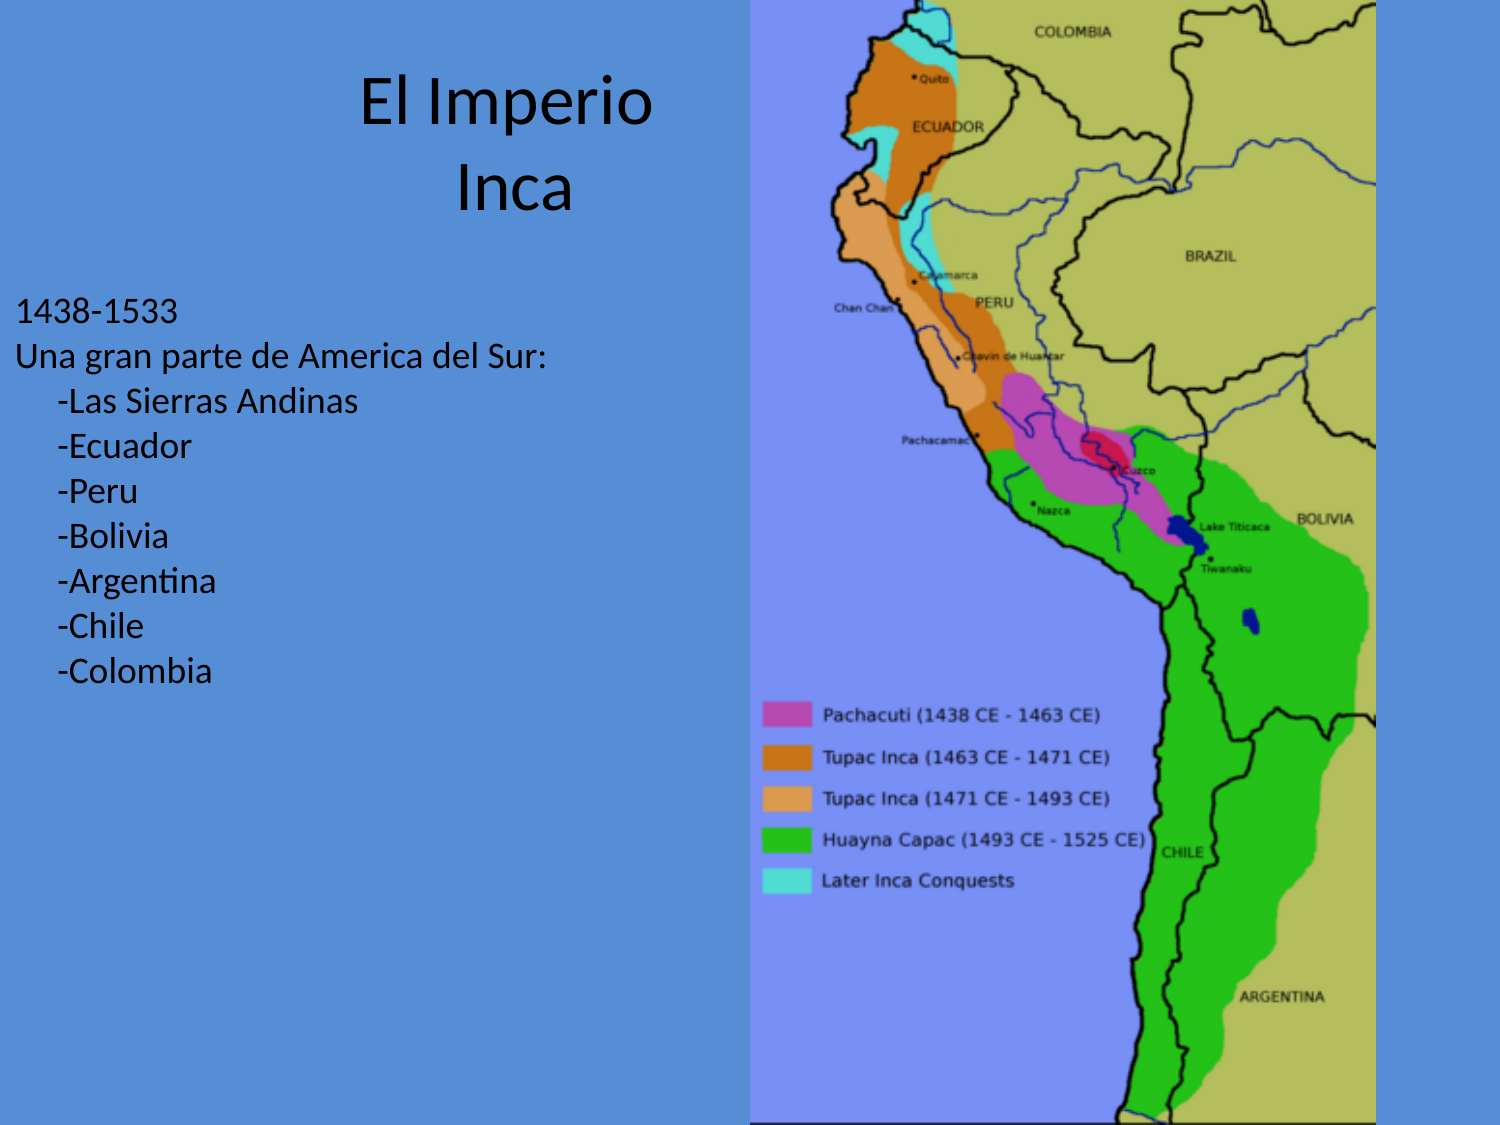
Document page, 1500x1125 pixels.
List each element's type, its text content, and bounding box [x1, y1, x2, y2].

title El Imperio Inca [75, 45, 744, 233]
text_box 1438-1533 Una gran parte de America del Sur: -Las Sierras Andinas -Ecuador -Peru -Bolivia -Argentina -Chile -Colombia [0, 278, 668, 834]
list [749, 0, 1377, 1125]
